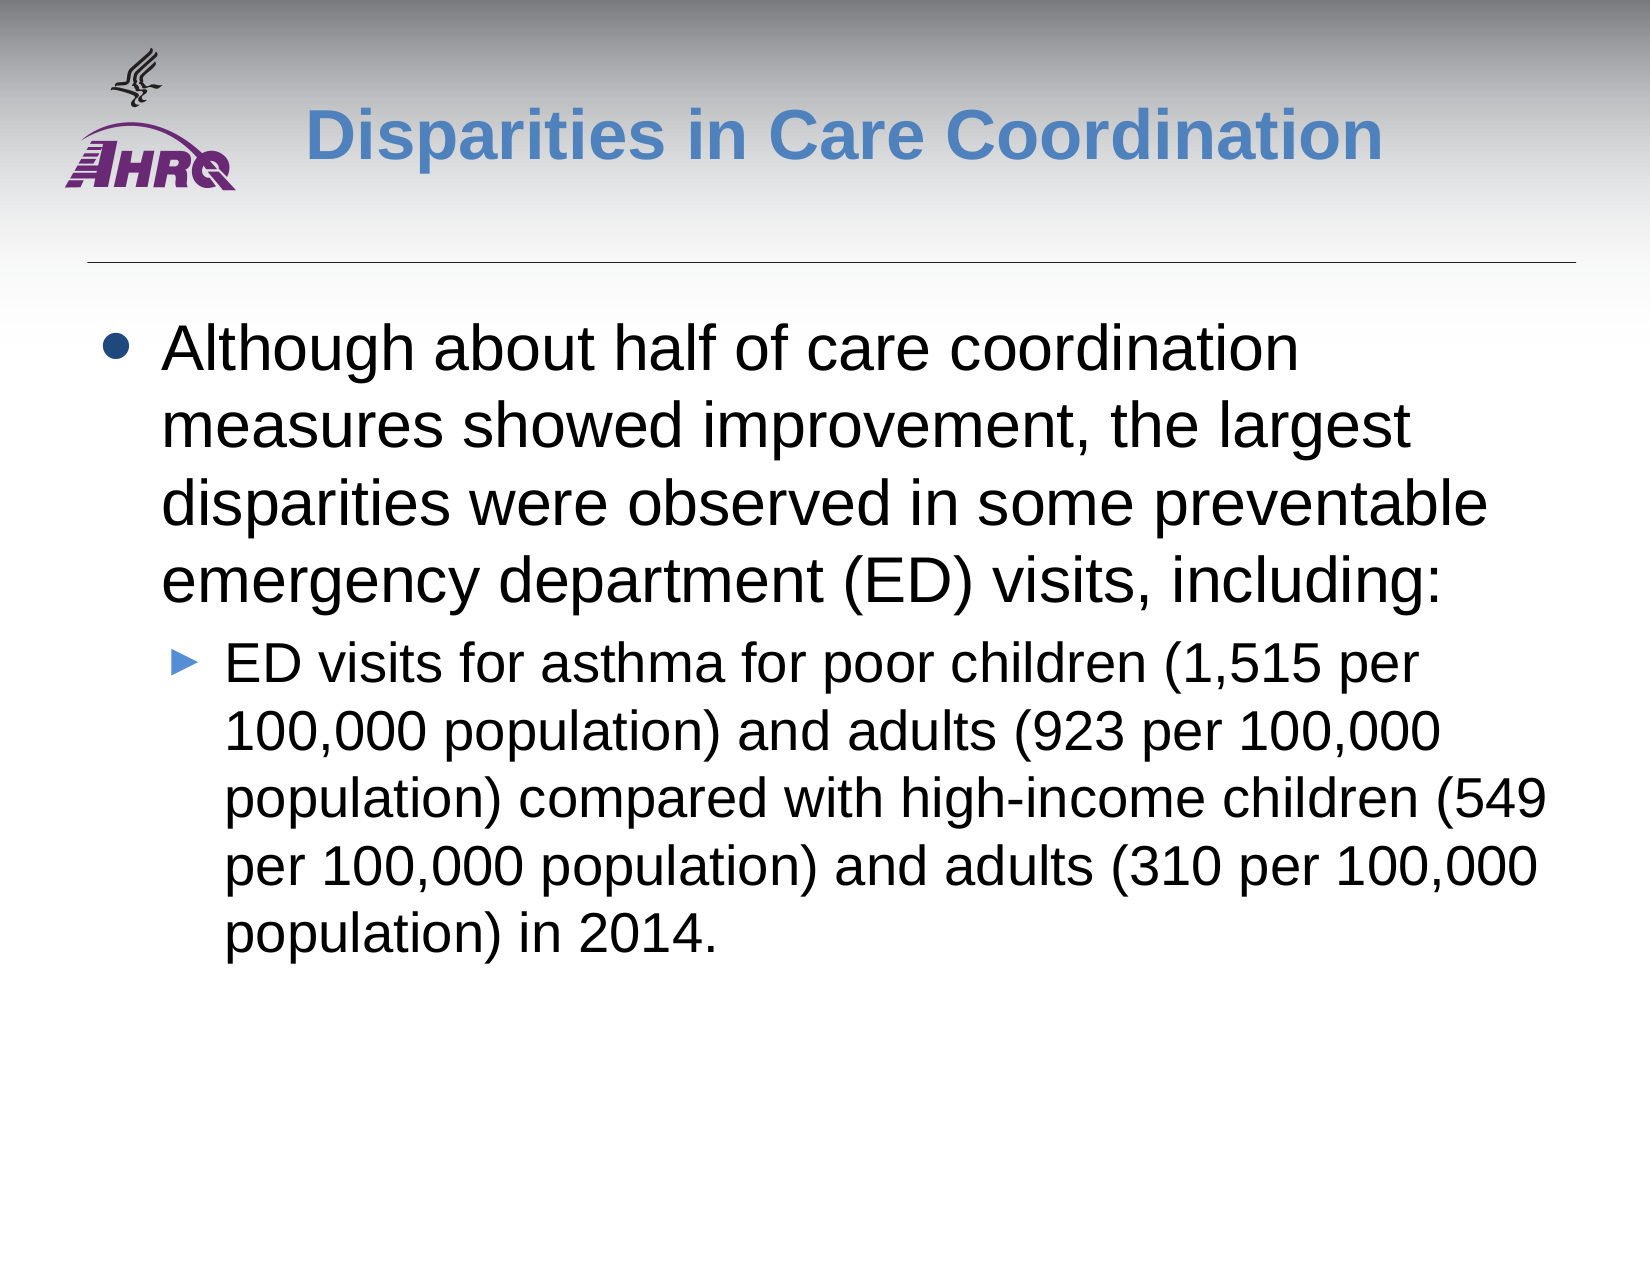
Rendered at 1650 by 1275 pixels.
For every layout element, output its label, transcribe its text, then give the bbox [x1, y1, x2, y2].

title Disparities in Care Coordination [288, 51, 1568, 213]
picture [0, 0, 1650, 1275]
list Although about half of care coordination measures showed improvement, the largest disparities were observed in some preventable emergency department (ED) visits, including: ED visits for asthma for poor children (1,515 per 100,000 population) and adults (923 per 100,000 population) compared with high-income children (549 per 100,000 population) and adults (310 per 100,000 population) in 2014. [82, 297, 1568, 1188]
